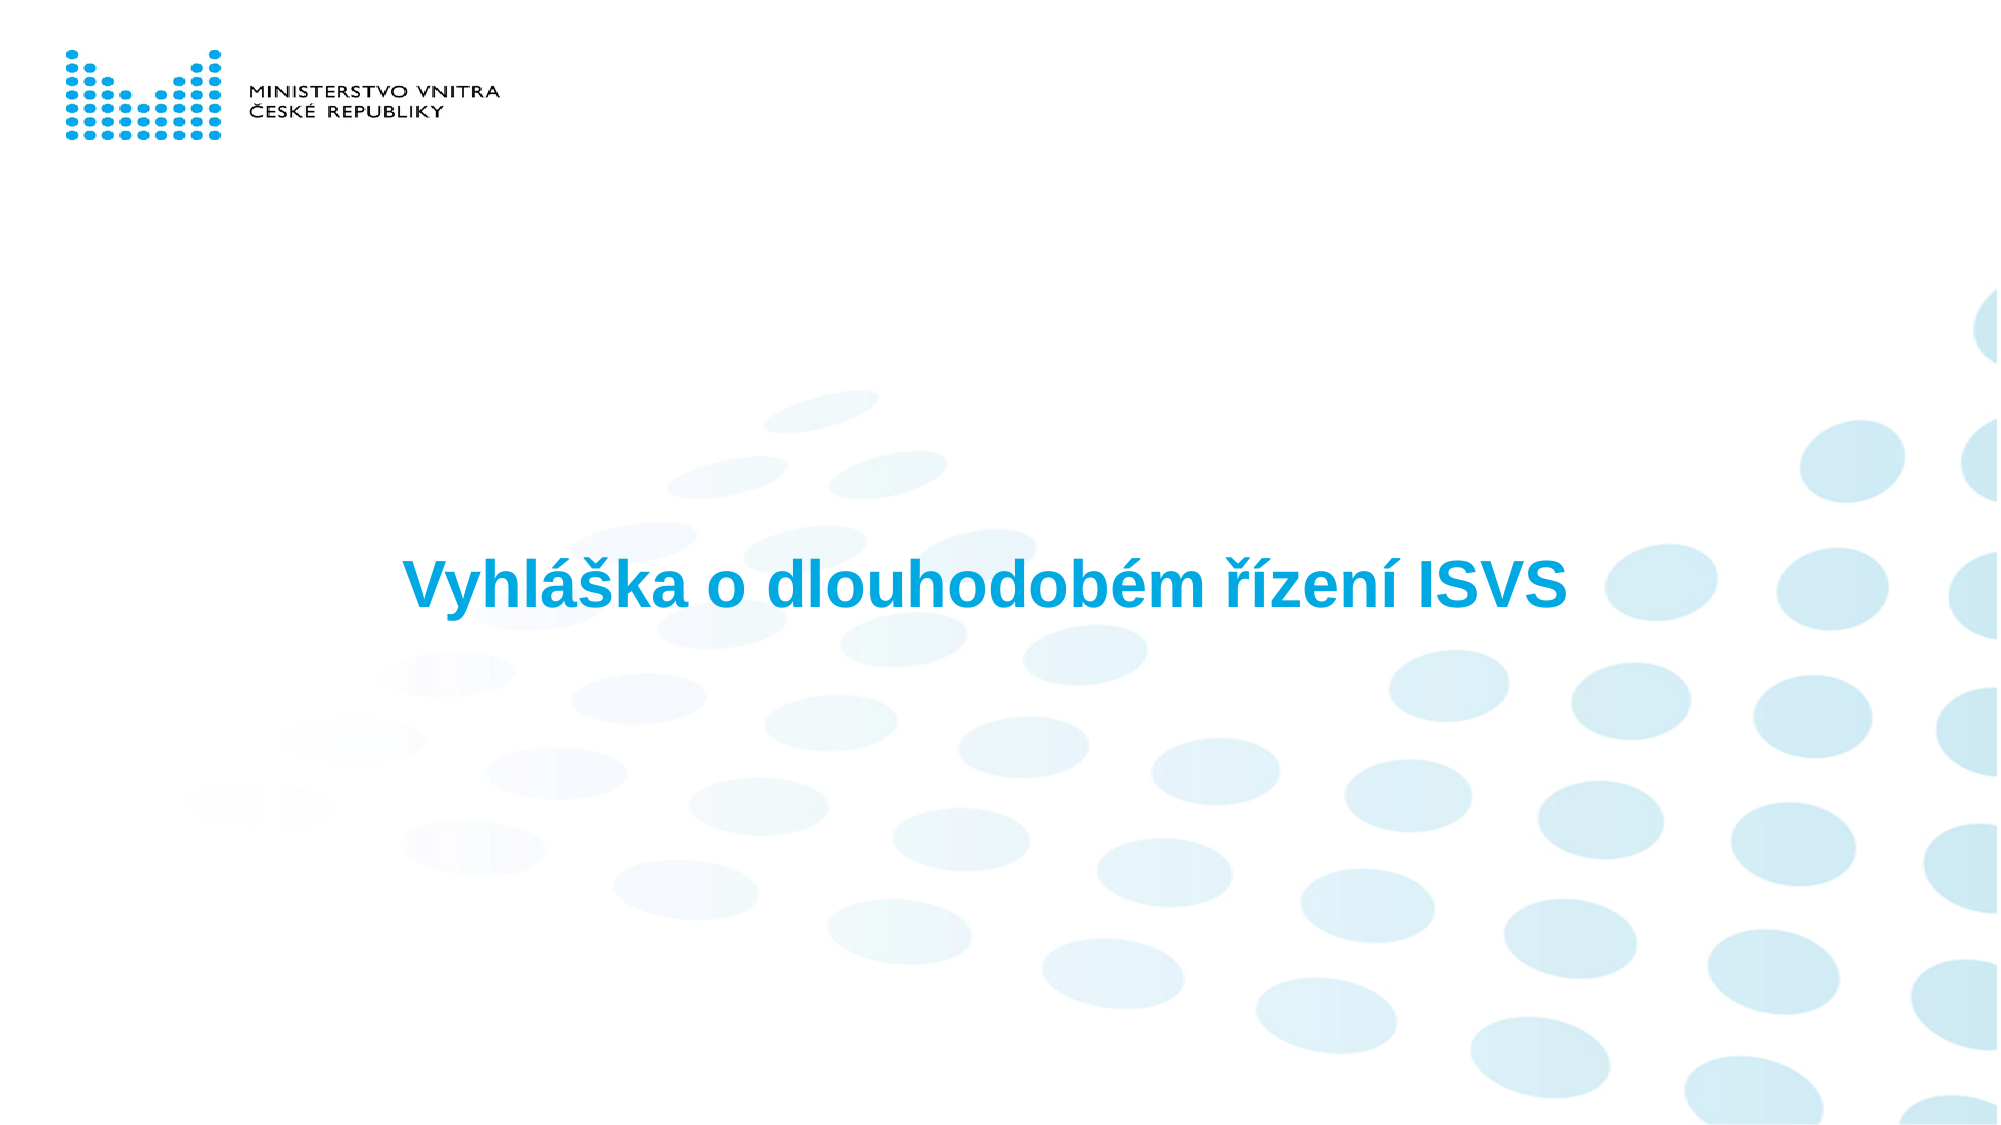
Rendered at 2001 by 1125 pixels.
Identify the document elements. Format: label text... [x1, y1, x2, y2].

picture [0, 0, 2000, 1125]
title Vyhláška o dlouhodobém řízení ISVS [91, 418, 1882, 744]
